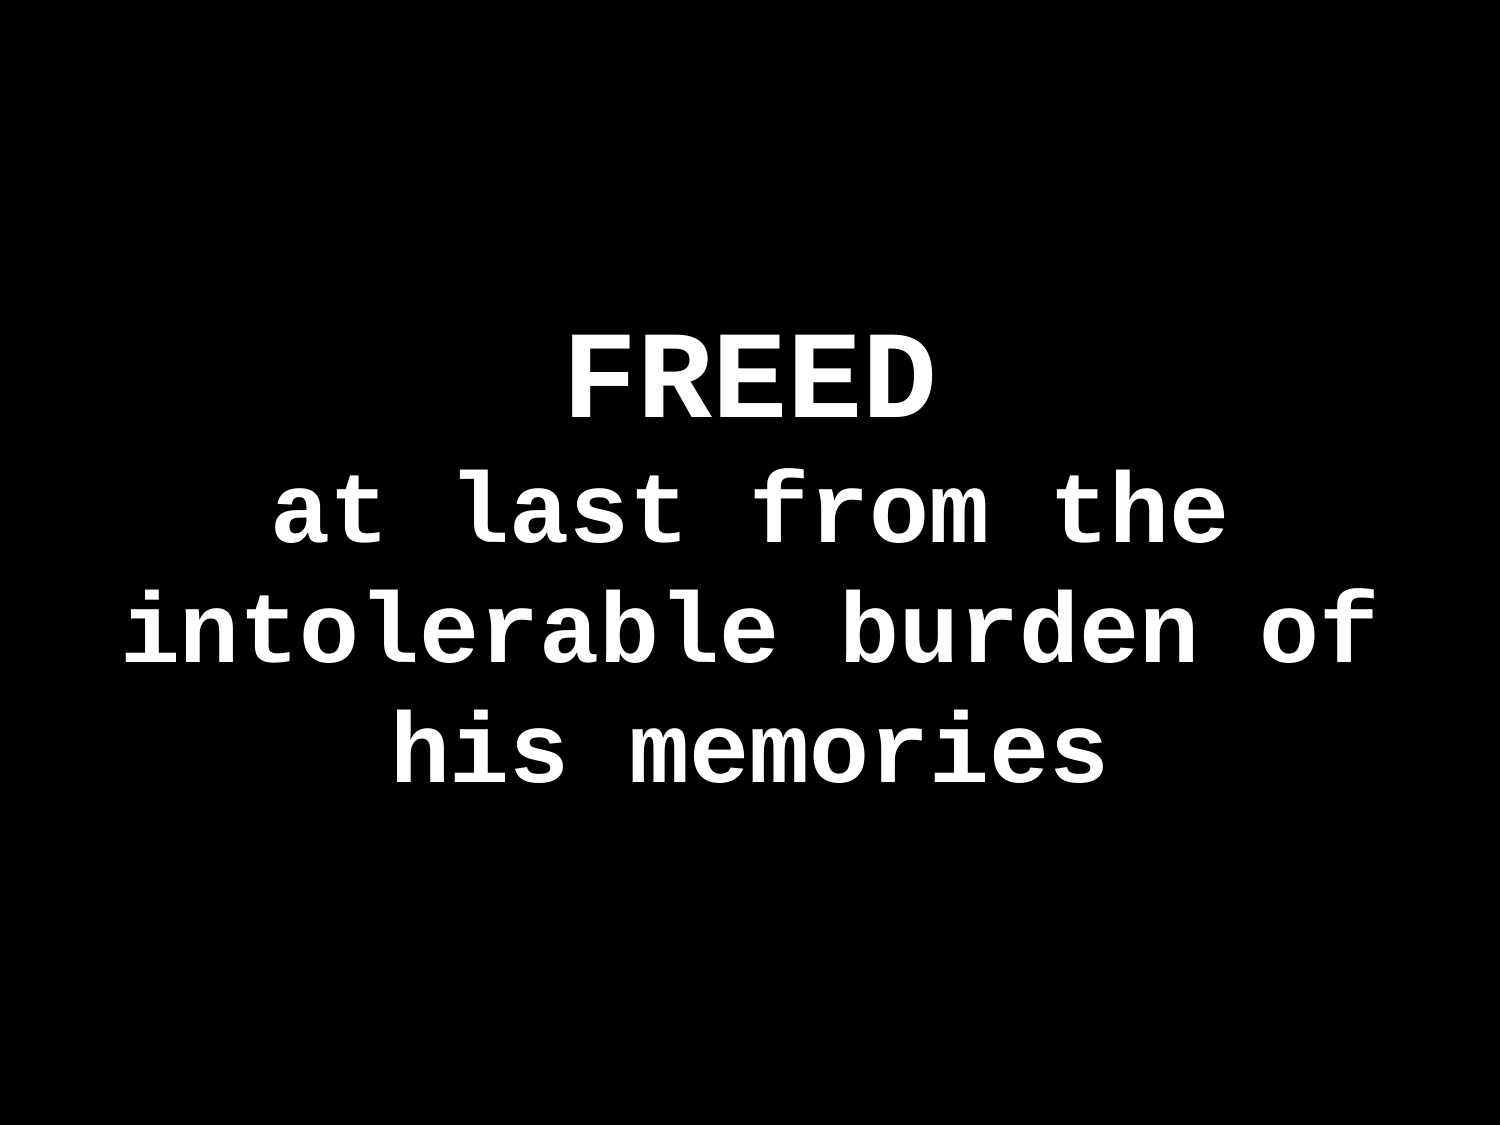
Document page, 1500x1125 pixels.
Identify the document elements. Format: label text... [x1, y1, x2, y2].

title FREED at last from the intolerable burden of his memories [75, 42, 1425, 1053]
